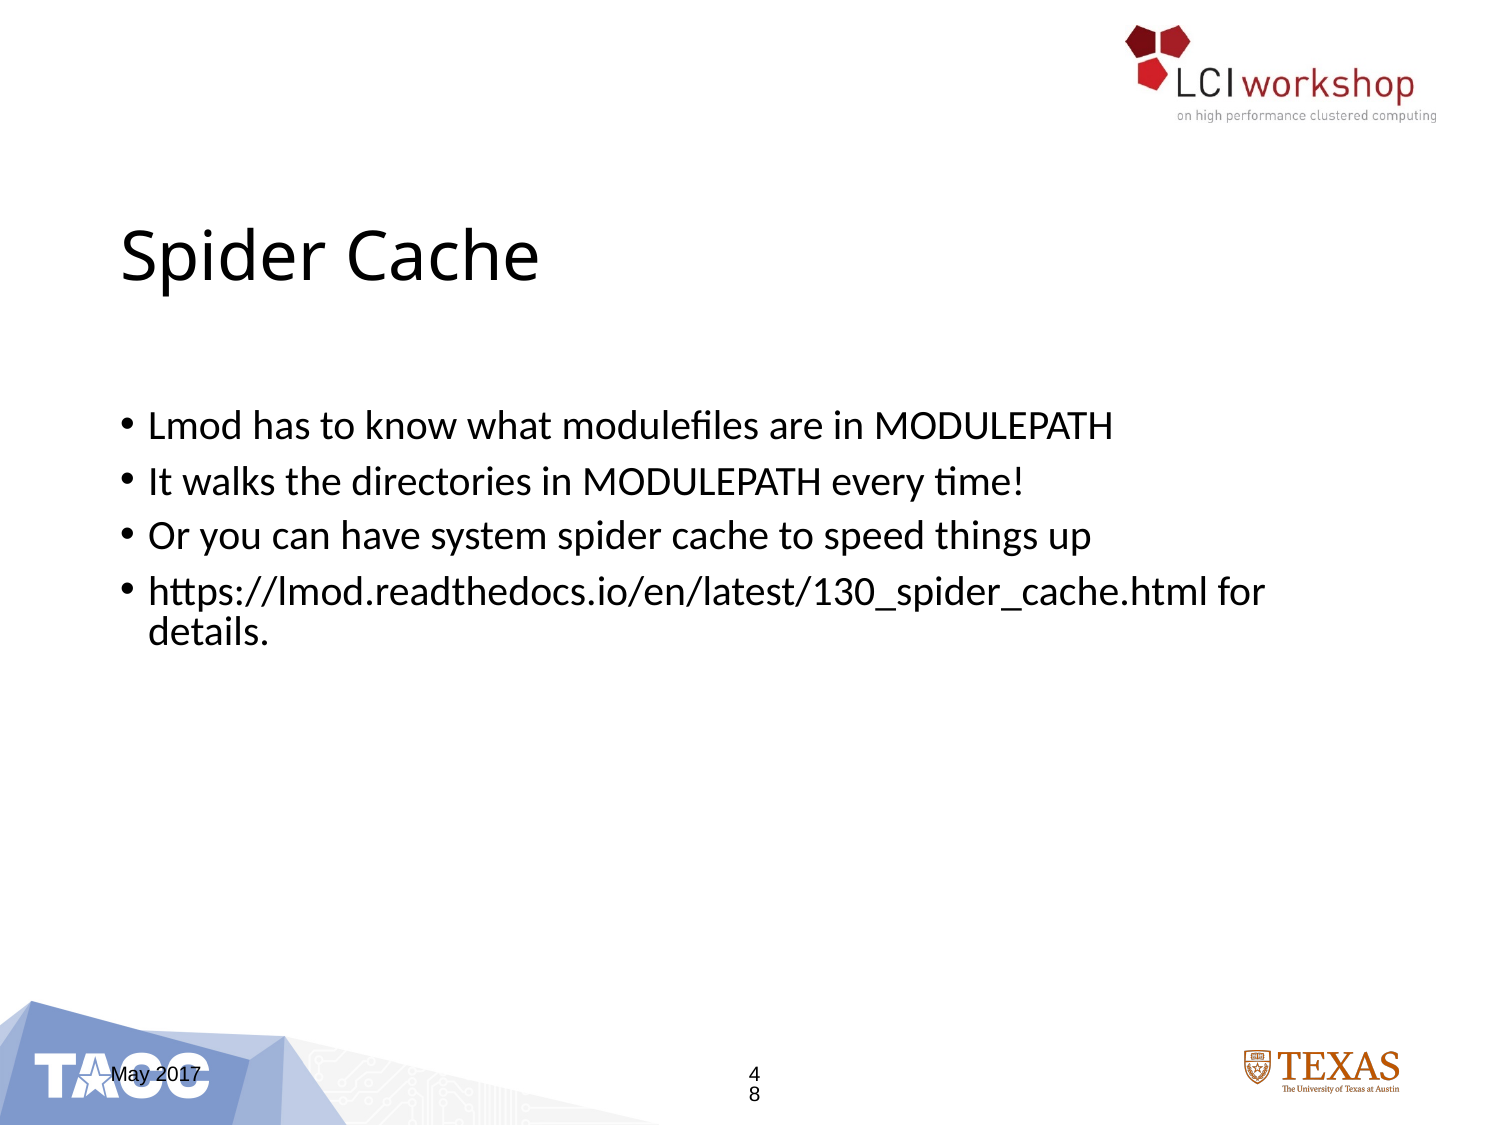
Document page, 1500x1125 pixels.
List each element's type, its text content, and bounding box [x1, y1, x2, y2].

slide_number 48 [740, 1053, 771, 1092]
text_box May 2017 [103, 1052, 441, 1093]
title Spider Cache [111, 178, 1426, 338]
picture [0, 999, 659, 1125]
list Lmod has to know what modulefiles are in MODULEPATH It walks the directories in MODULEPATH every time! Or you can have system spider cache to speed things up https://lmod.readthedocs.io/en/latest/130_spider_cache.html for details. [111, 399, 1426, 754]
picture [1125, 25, 1436, 123]
picture [1210, 1017, 1433, 1125]
